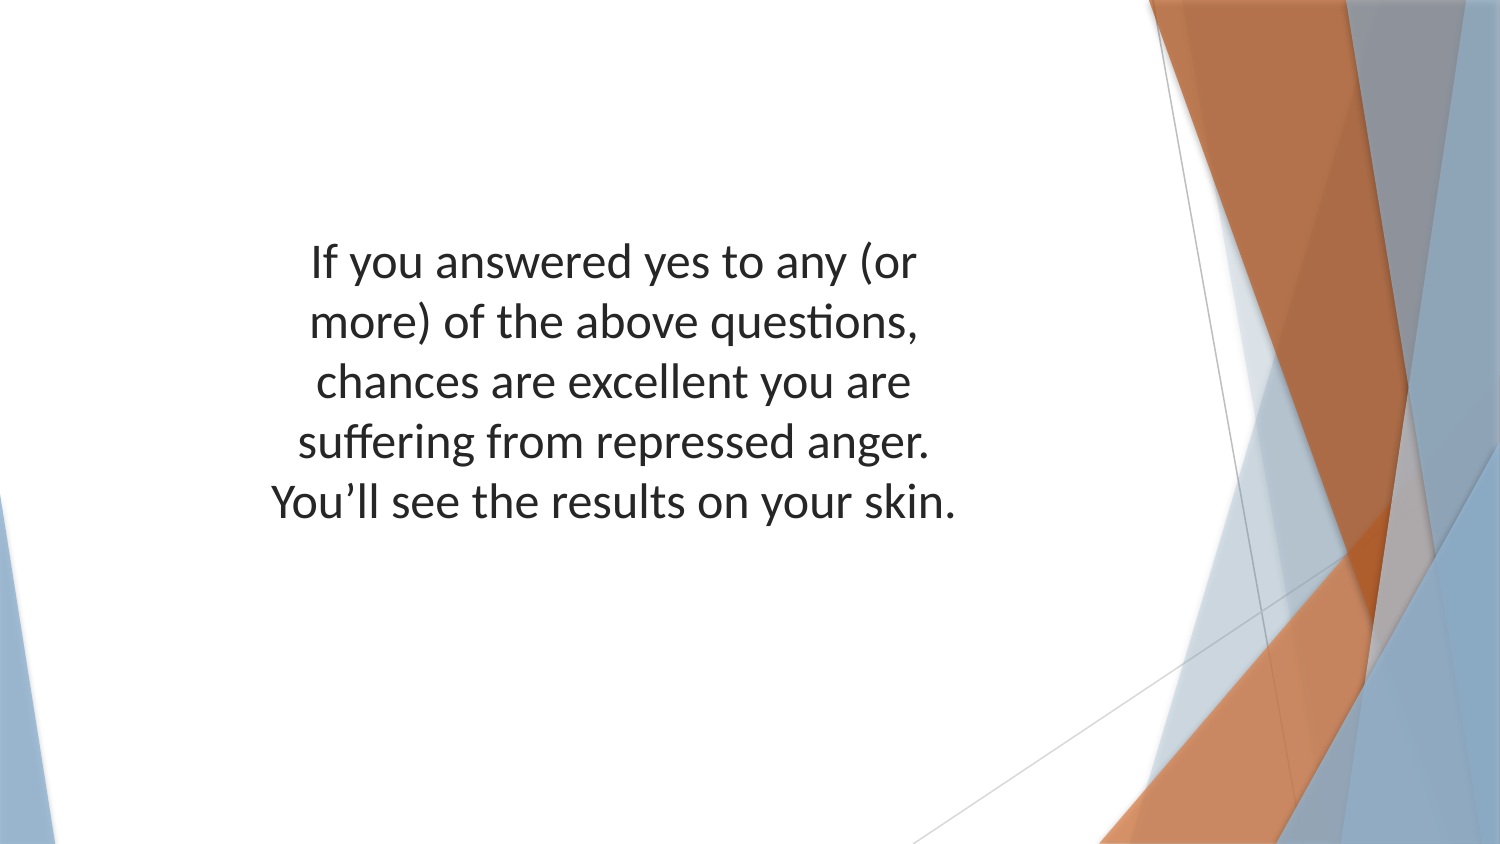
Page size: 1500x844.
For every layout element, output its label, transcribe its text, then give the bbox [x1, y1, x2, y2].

list If you answered yes to any (or more) of the above questions, chances are excellent you are suffering from repressed anger. You’ll see the results on your skin. [242, 221, 987, 647]
